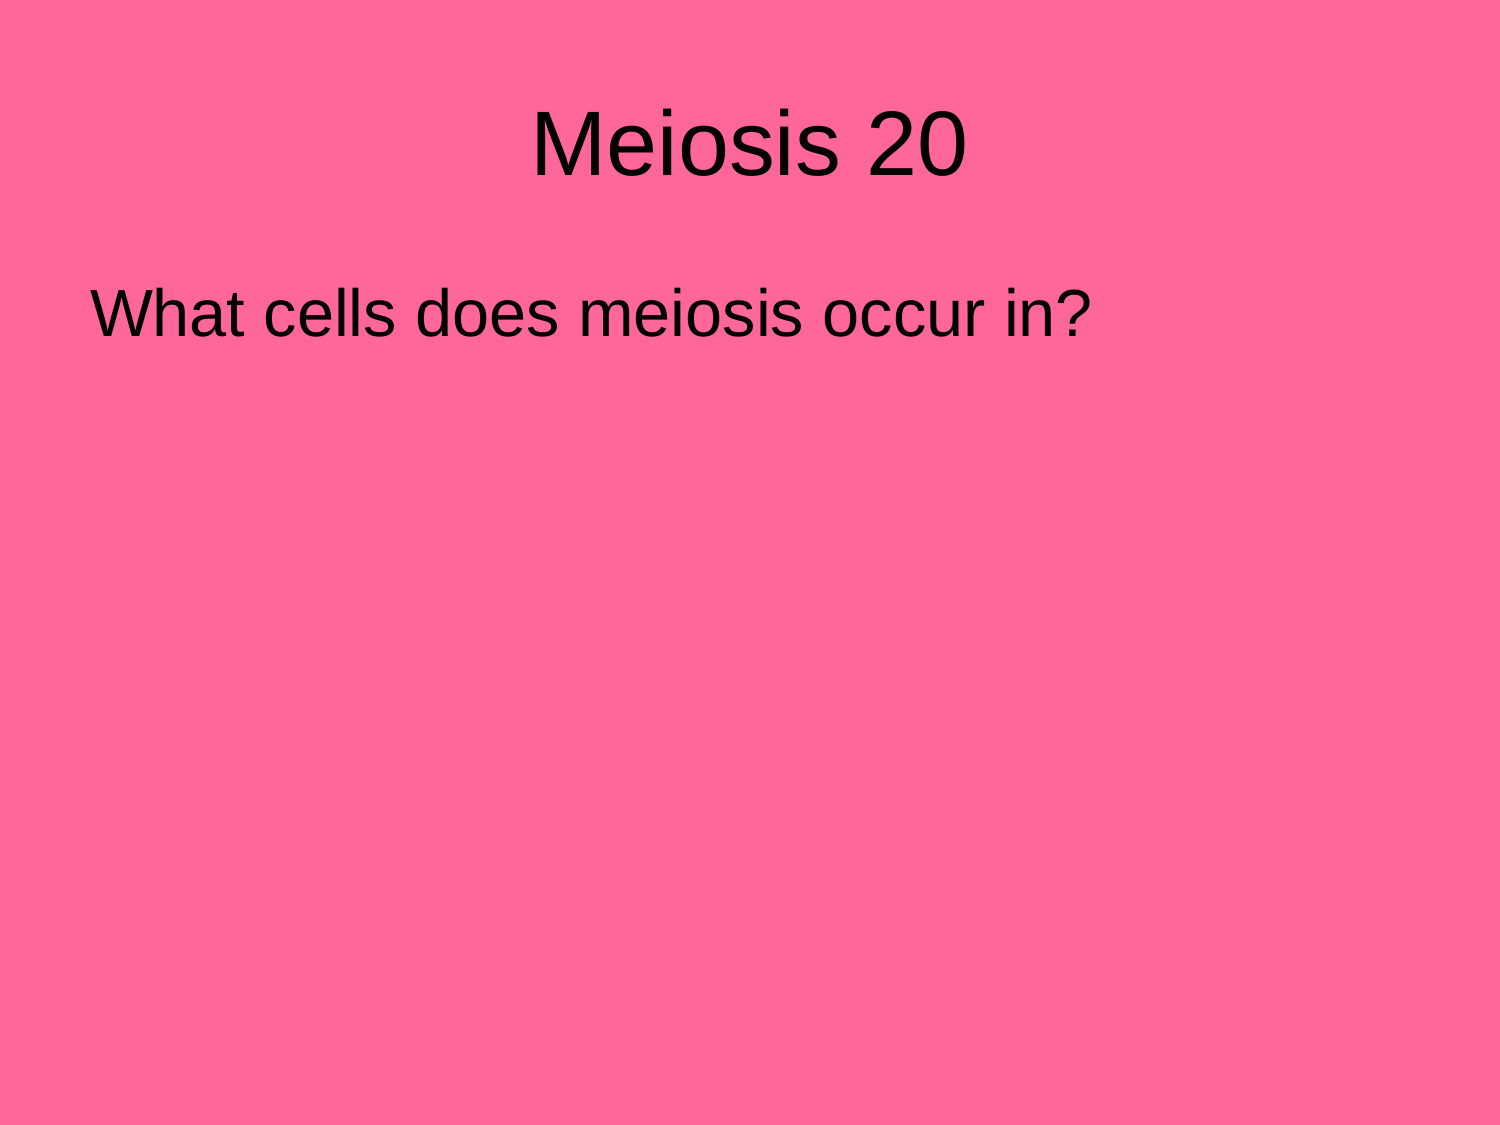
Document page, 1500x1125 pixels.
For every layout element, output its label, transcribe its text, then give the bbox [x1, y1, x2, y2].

title Meiosis 20 [74, 44, 1426, 233]
list What cells does meiosis occur in? [74, 262, 1426, 1006]
